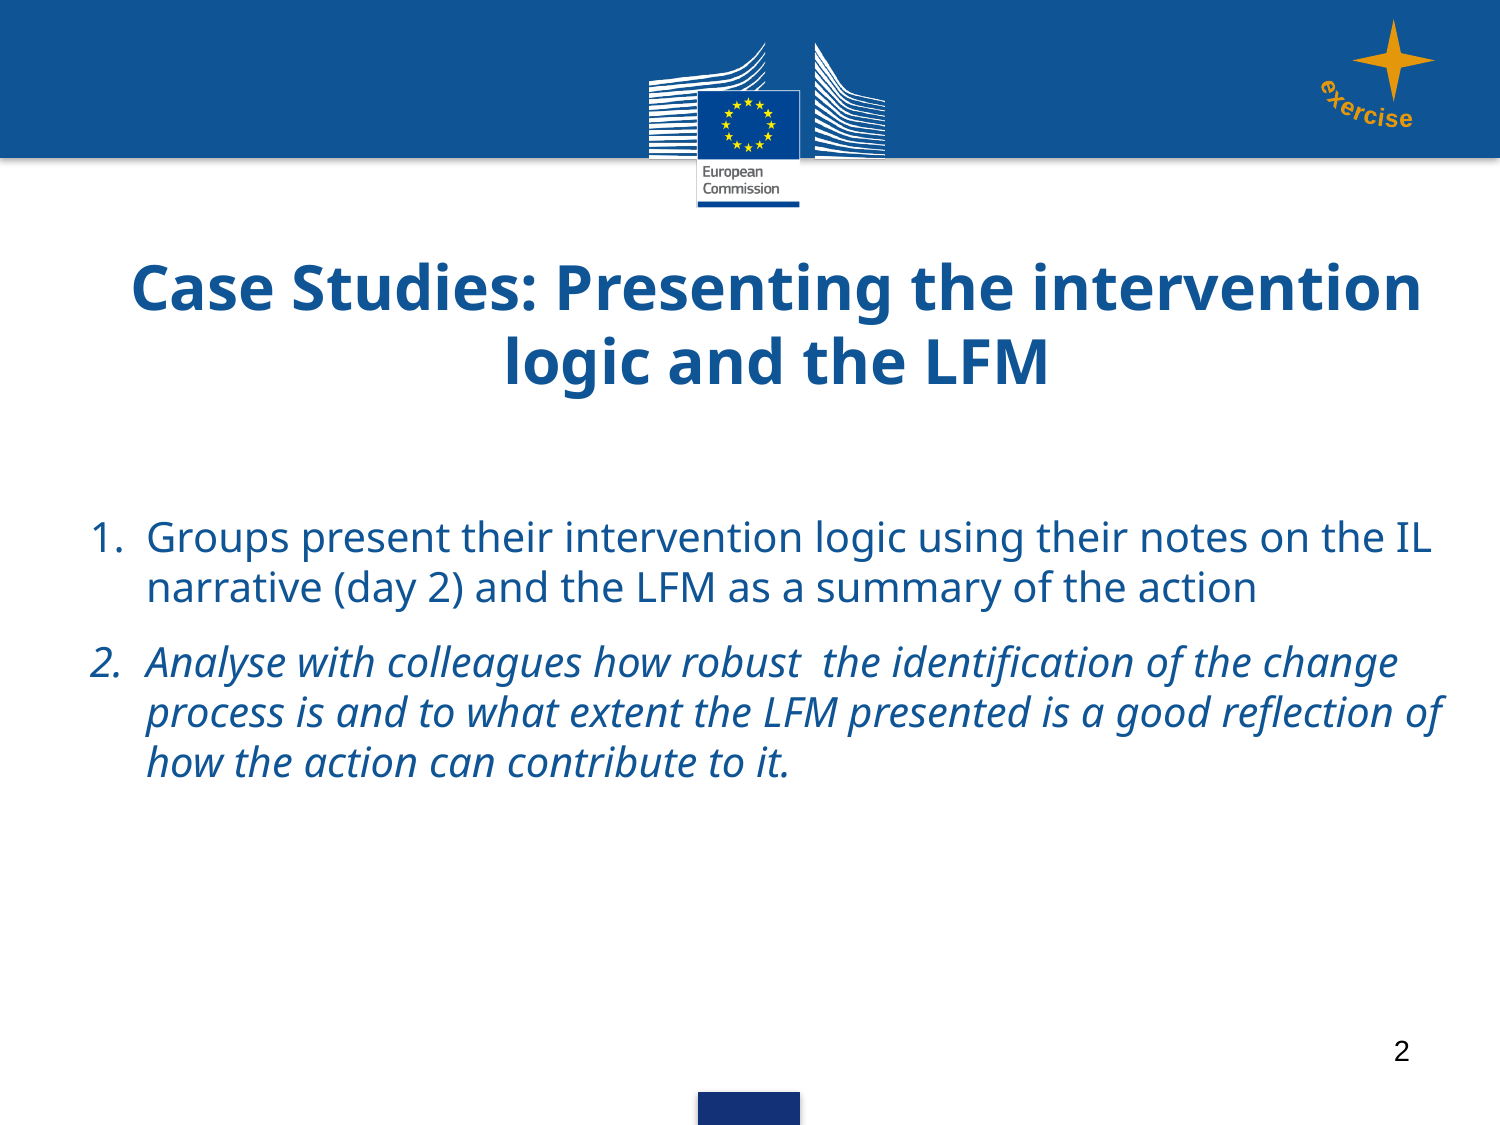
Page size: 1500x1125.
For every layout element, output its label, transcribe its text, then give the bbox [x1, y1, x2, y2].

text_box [1328, 18, 1471, 119]
text_box [62, 232, 1475, 328]
picture [649, 42, 885, 208]
text_box Groups present their intervention logic using their notes on the IL narrative (day 2) and the LFM as a summary of the action Analyse with colleagues how robust the identification of the change process is and to what extent the LFM presented is a good reflection of how the action can contribute to it. [0, 328, 1500, 1094]
title Case Studies: Presenting the intervention logic and the LFM [29, 222, 1468, 328]
slide_number 2 [1074, 1024, 1426, 1103]
